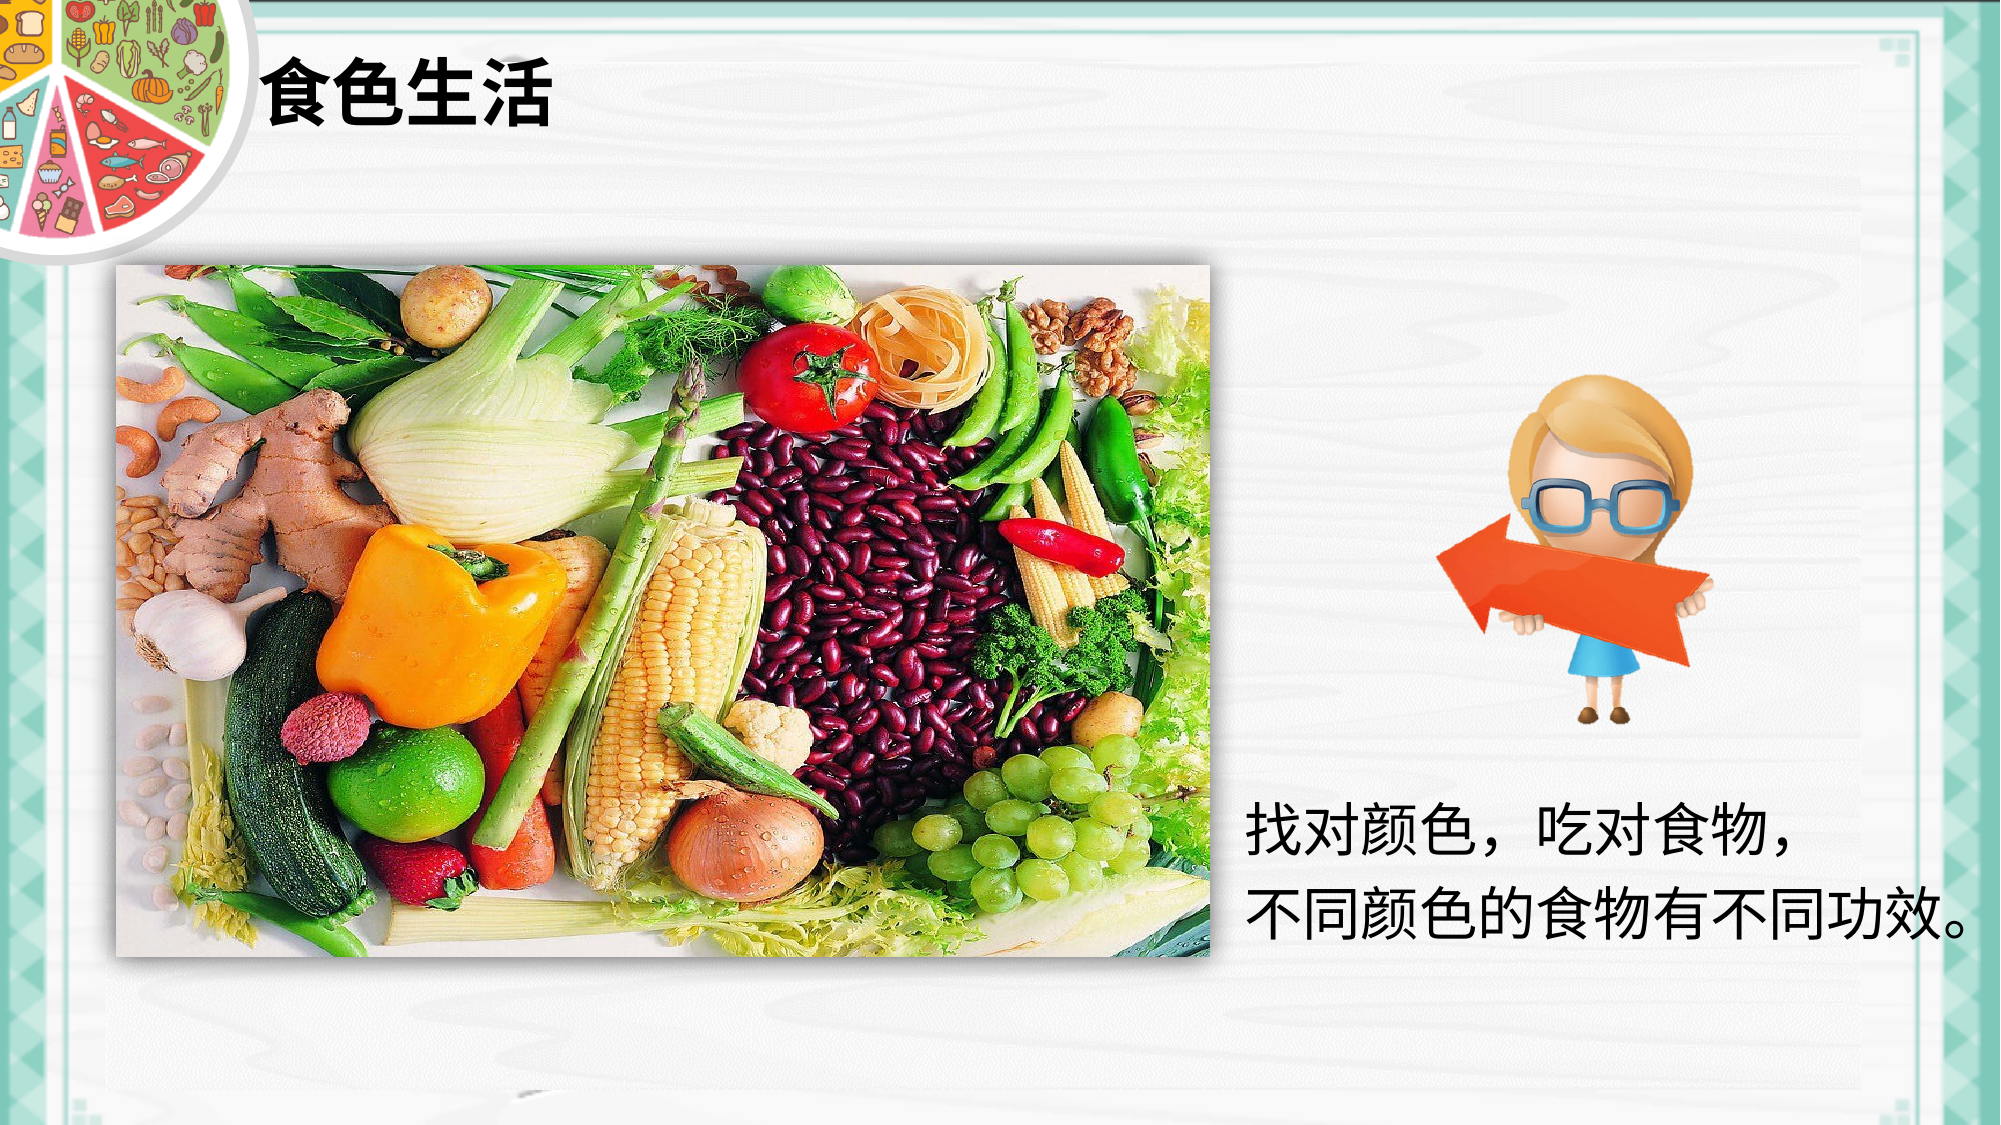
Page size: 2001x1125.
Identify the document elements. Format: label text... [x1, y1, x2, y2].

picture [0, 0, 2000, 1125]
title 食色生活 [242, 48, 1968, 145]
text_box 找对颜色，吃对食物， 不同颜色的食物有不同功效。 [1231, 793, 2000, 894]
